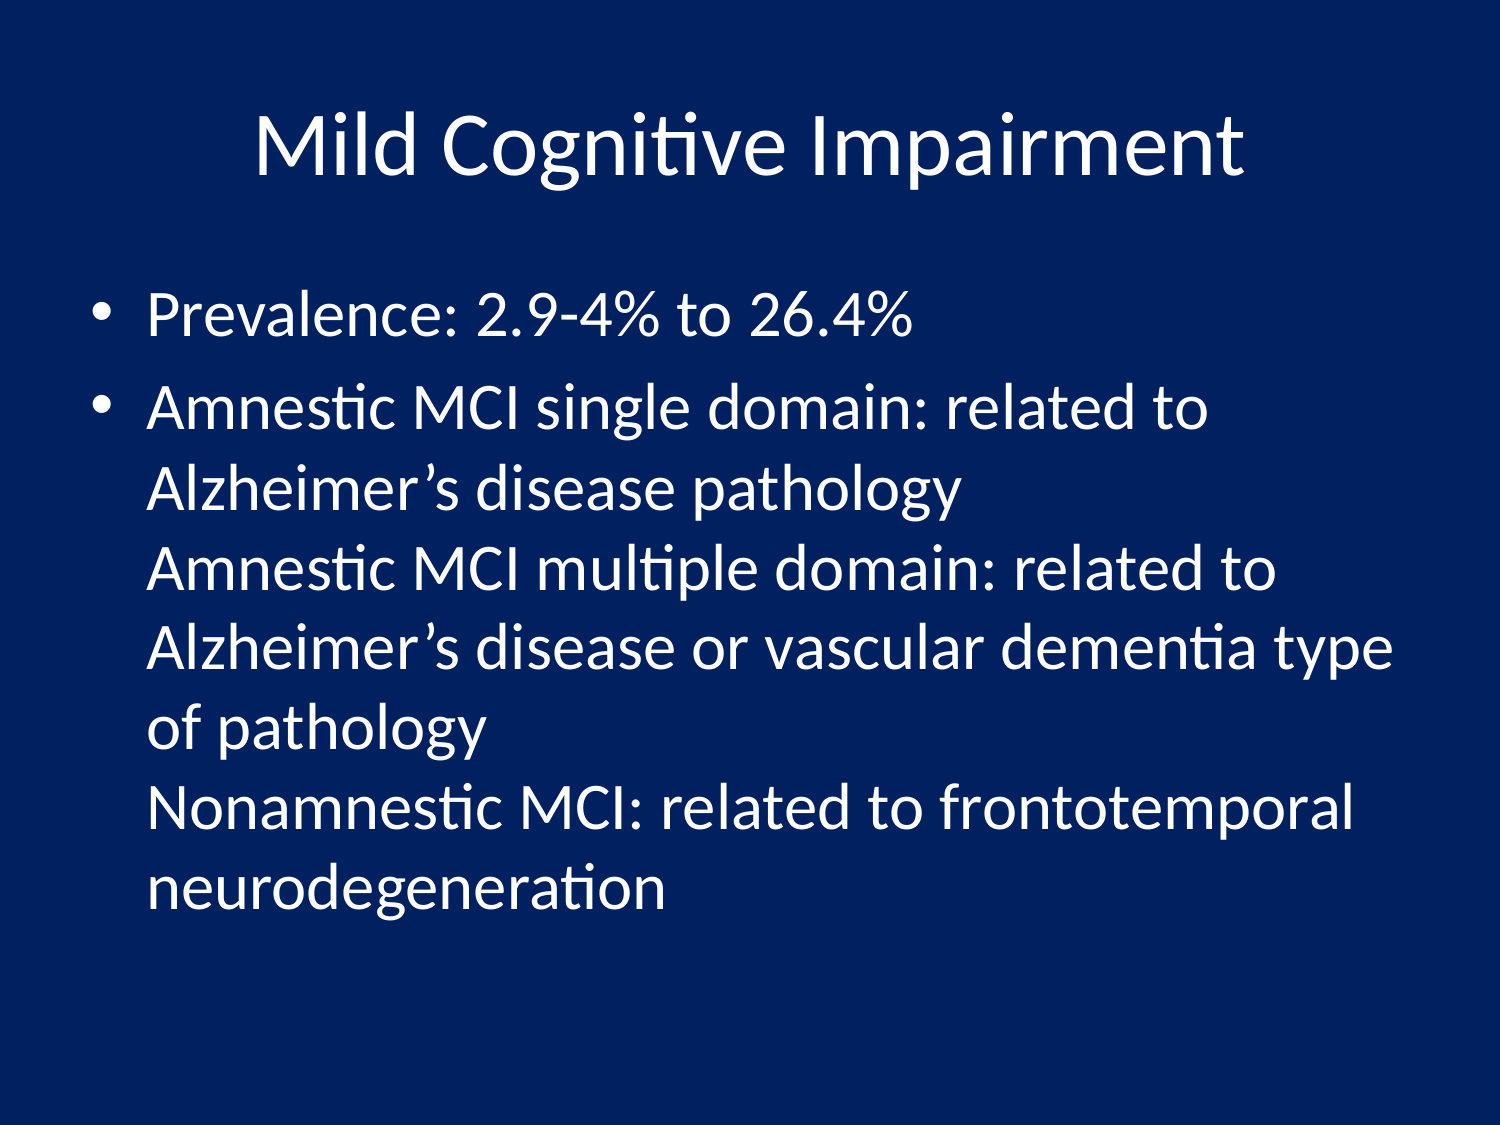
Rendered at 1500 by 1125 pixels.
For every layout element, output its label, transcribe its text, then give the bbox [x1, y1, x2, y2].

title Mild Cognitive Impairment [75, 45, 1425, 233]
list Prevalence: 2.9-4% to 26.4% Amnestic MCI single domain: related to Alzheimer’s disease pathology Amnestic MCI multiple domain: related to Alzheimer’s disease or vascular dementia type of pathology Nonamnestic MCI: related to frontotemporal neurodegeneration [75, 262, 1425, 1005]
